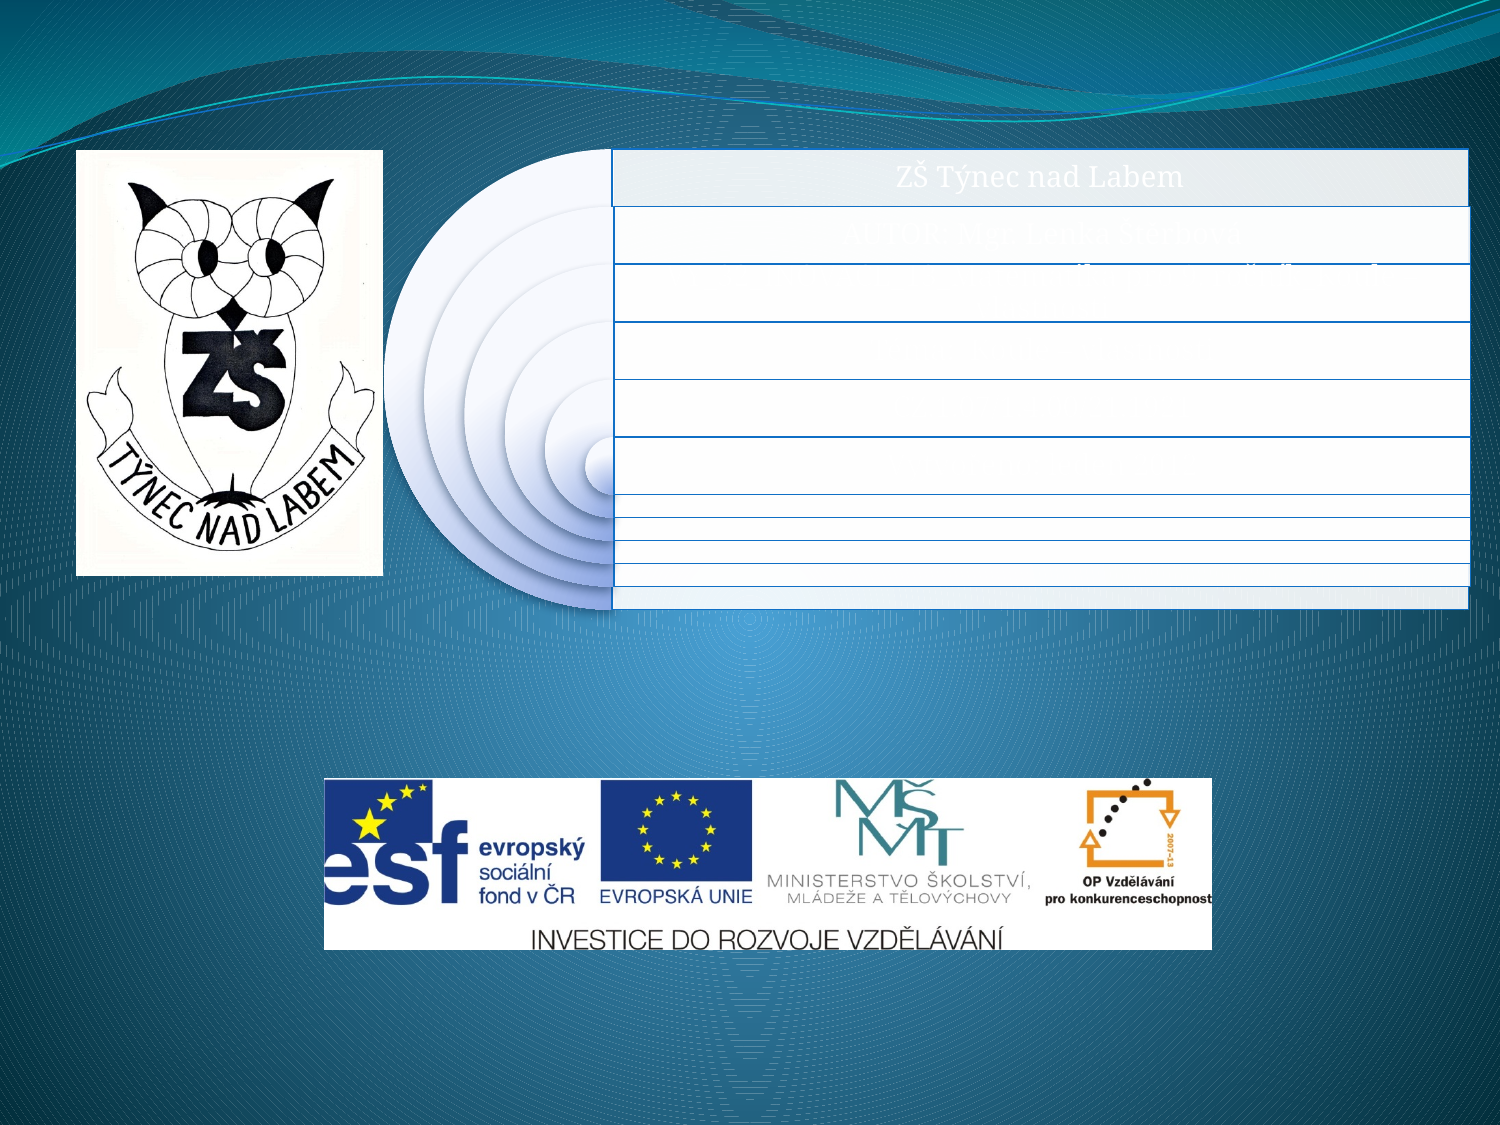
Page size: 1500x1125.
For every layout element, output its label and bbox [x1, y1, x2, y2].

picture [76, 150, 383, 577]
text_box [383, 148, 1471, 610]
picture [324, 777, 1212, 950]
